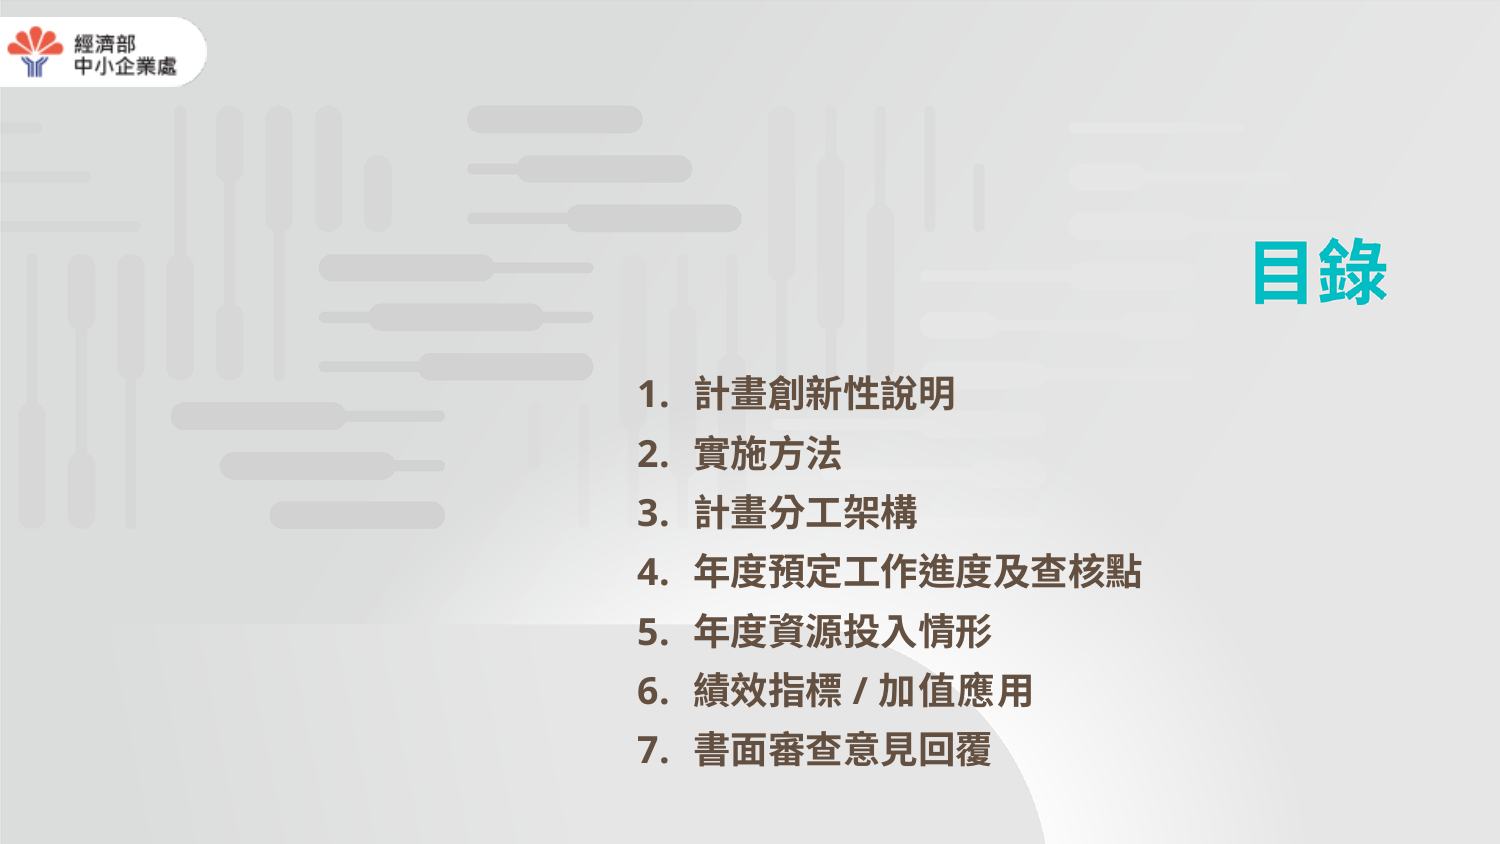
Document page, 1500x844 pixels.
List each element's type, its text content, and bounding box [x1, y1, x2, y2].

picture [0, 0, 1500, 844]
list 計畫創新性說明 實施方法 計畫分工架構 年度預定工作進度及查核點 年度資源投入情形 績效指標/加值應用 書面審查意見回覆 [620, 362, 1400, 777]
